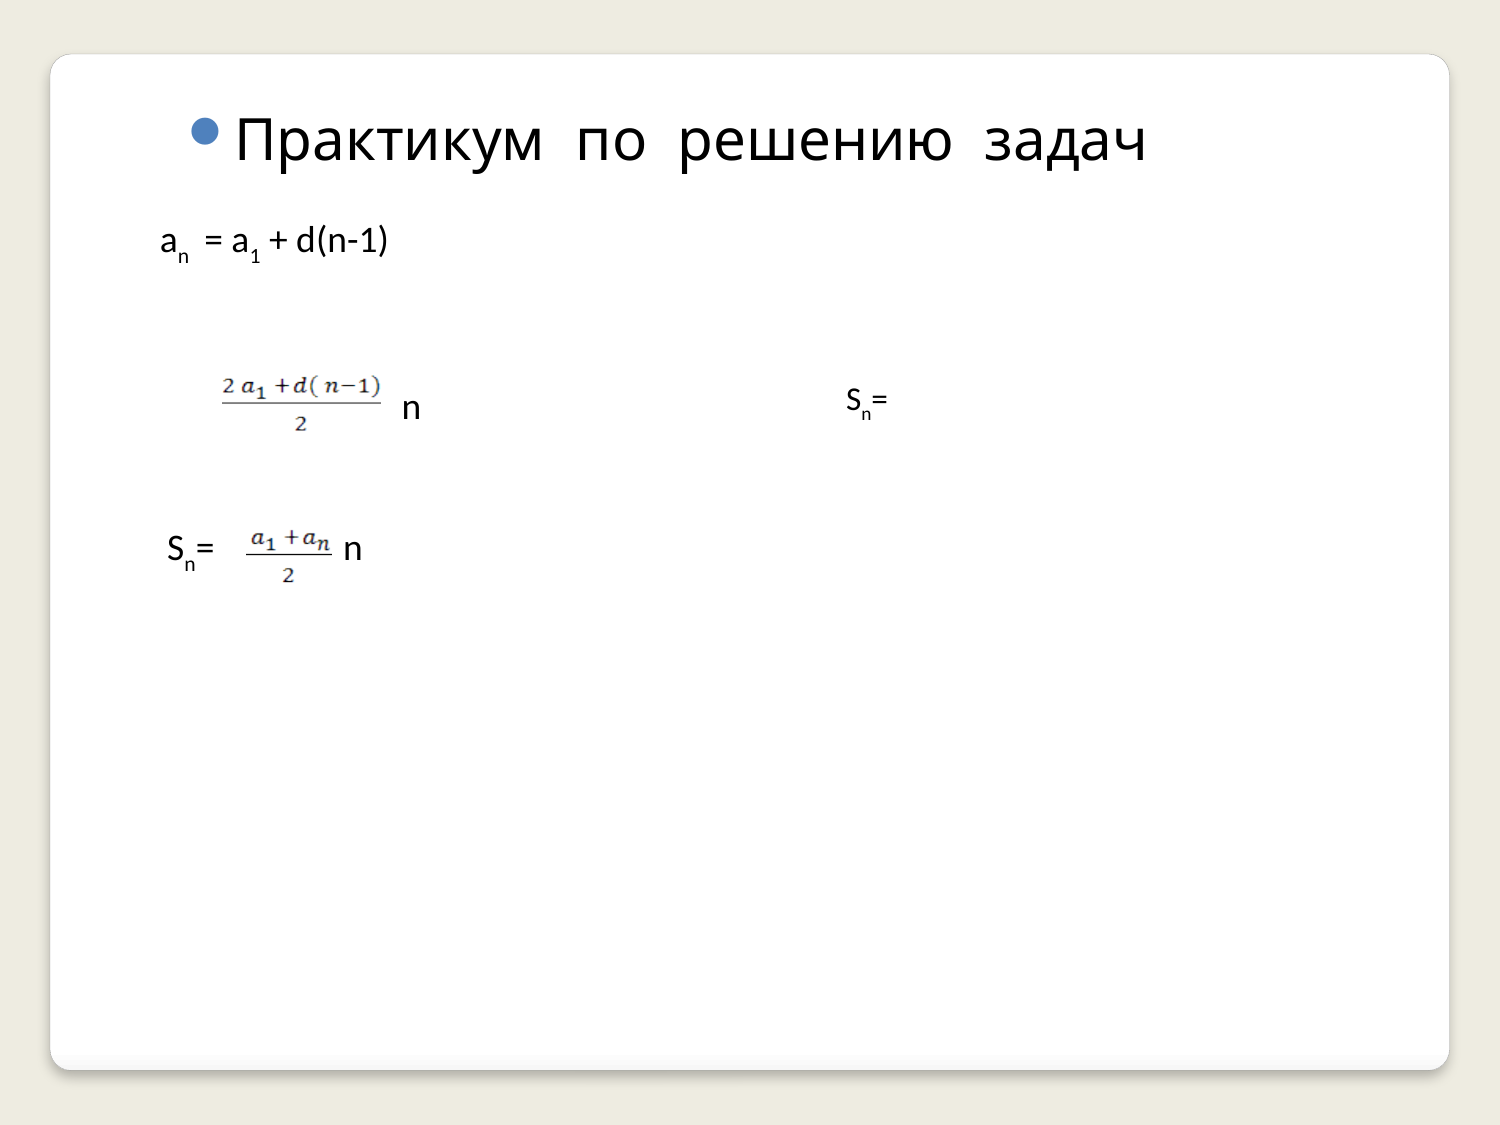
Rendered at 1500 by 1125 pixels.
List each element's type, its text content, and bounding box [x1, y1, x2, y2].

text_box n [328, 515, 378, 576]
text_box Sn= [831, 369, 904, 432]
picture [222, 374, 381, 440]
list Практикум по решению задач [157, 86, 1500, 223]
text_box аn = а1 + d(n-1) [144, 207, 404, 276]
picture [245, 527, 333, 589]
text_box n [386, 374, 437, 435]
text_box Sn= [152, 515, 251, 584]
